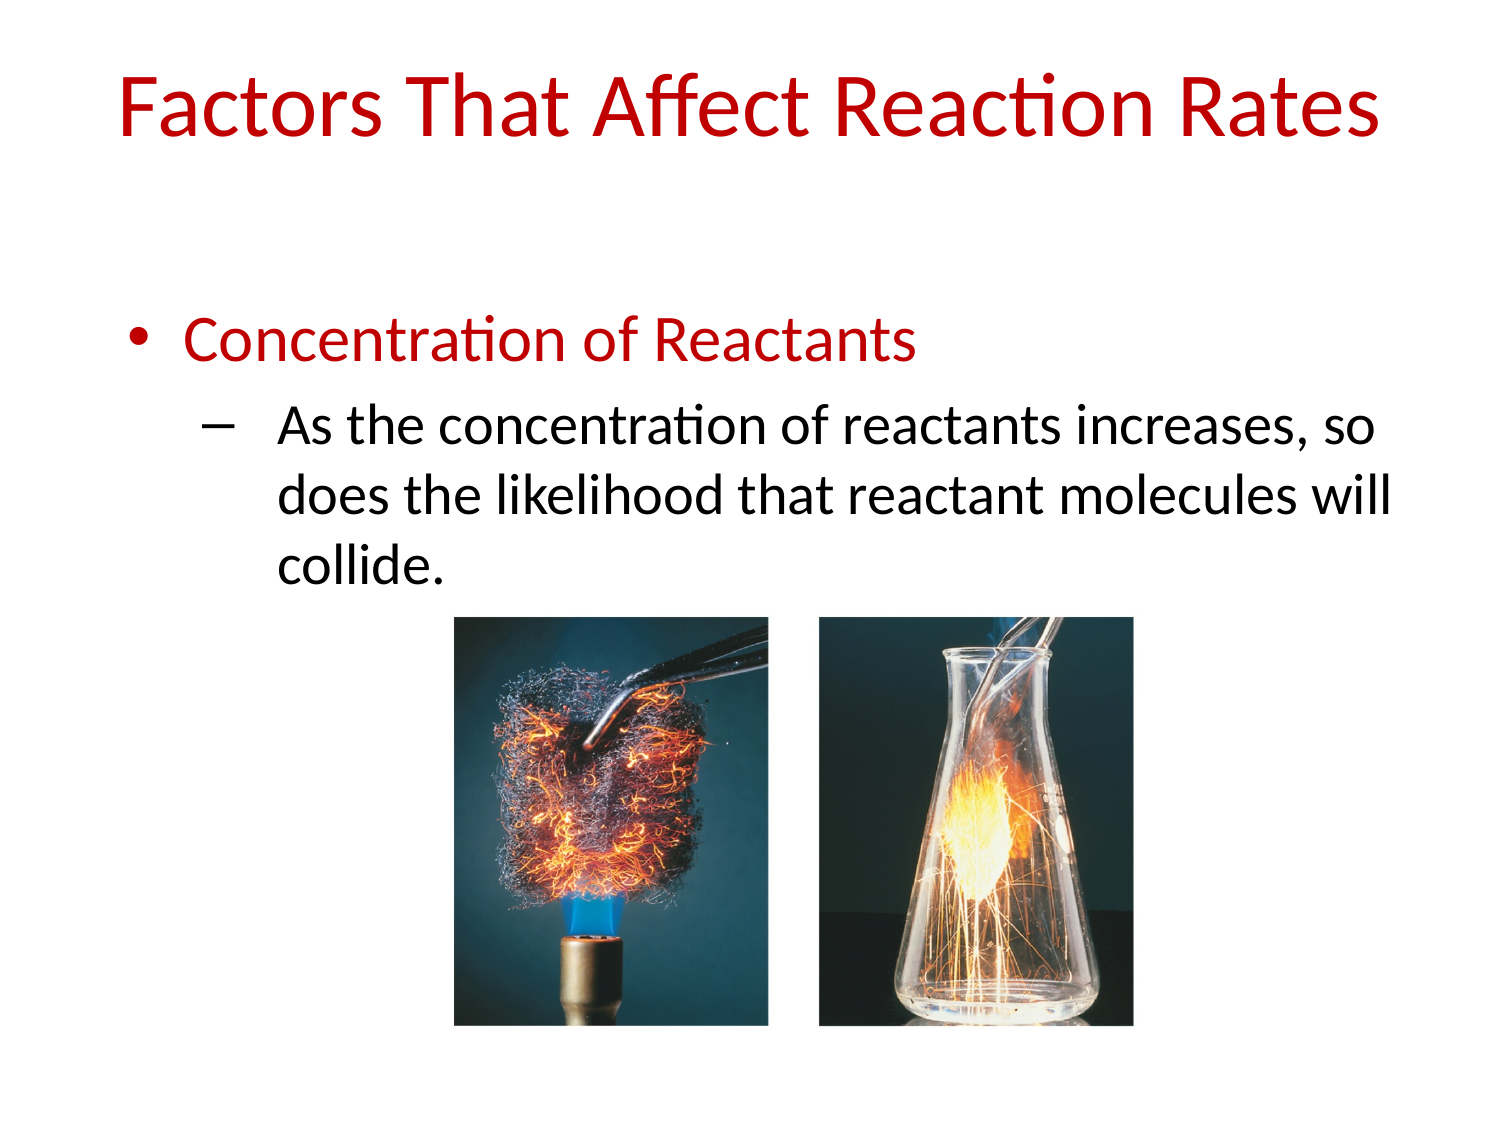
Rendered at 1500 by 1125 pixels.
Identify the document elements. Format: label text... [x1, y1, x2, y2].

text_box Factors That Affect Reaction Rates [12, 37, 1488, 225]
text_box Concentration of Reactants As the concentration of reactants increases, so does the likelihood that reactant molecules will collide. [112, 287, 1438, 638]
picture [449, 612, 1138, 1041]
